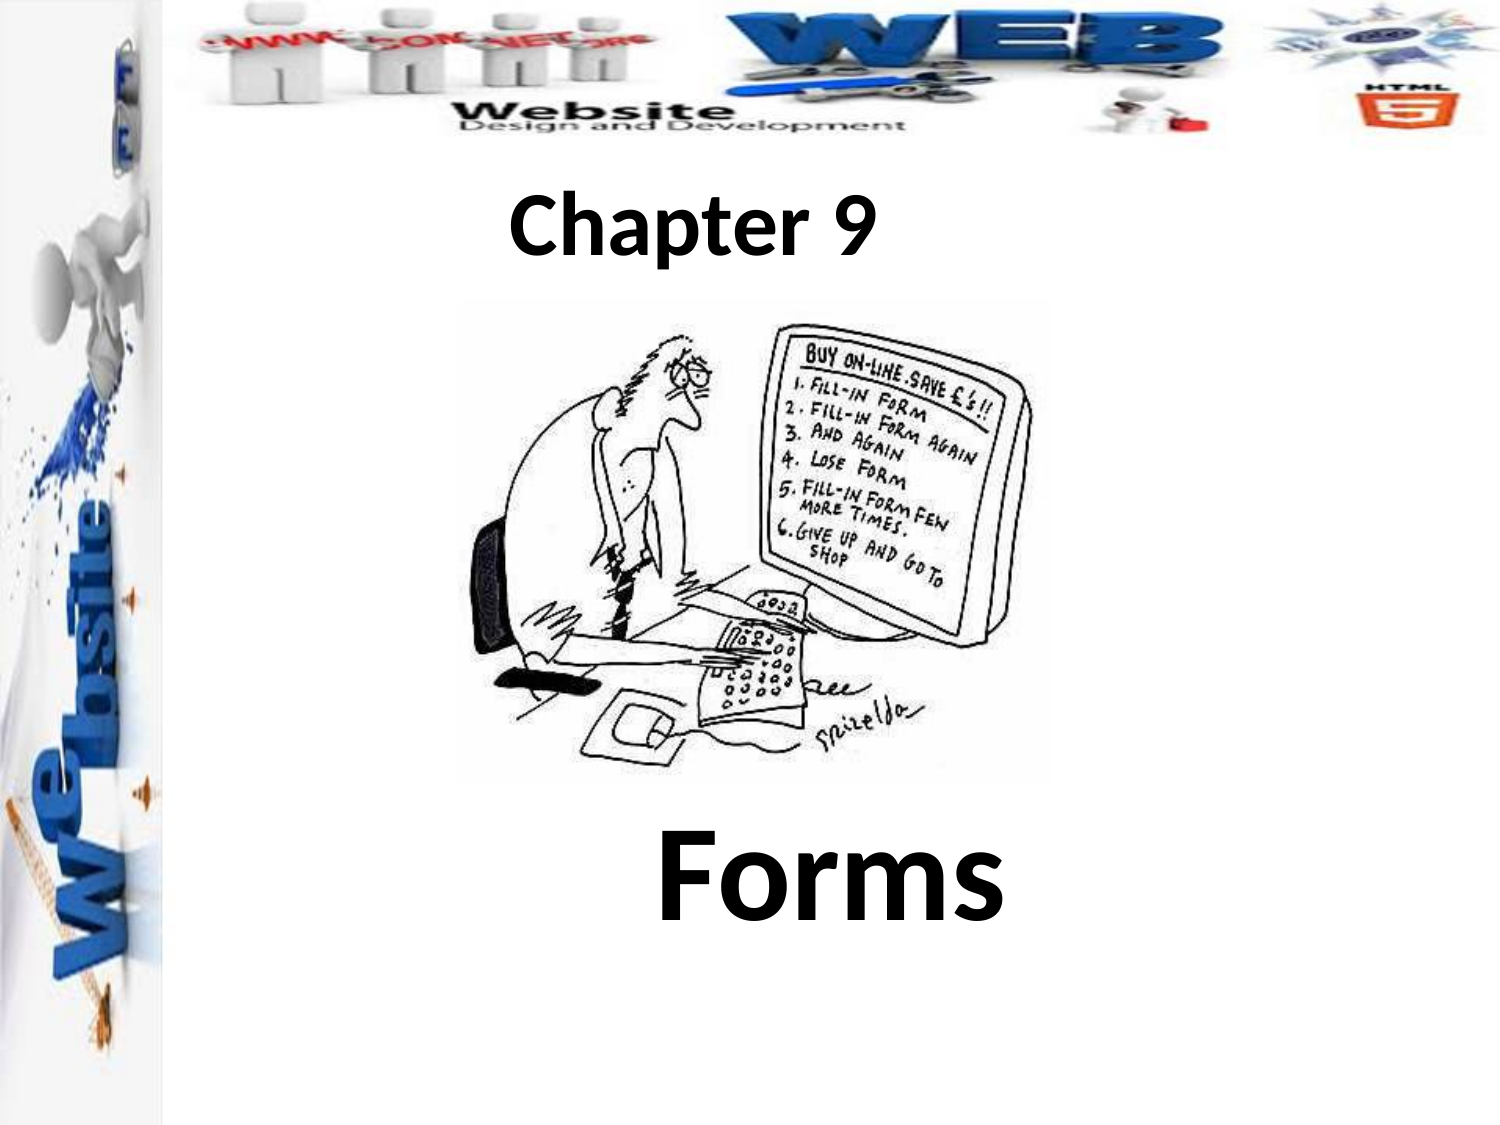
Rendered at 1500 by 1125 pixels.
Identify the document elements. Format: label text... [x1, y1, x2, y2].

title Chapter 9 [162, 137, 1475, 300]
picture [0, 0, 1500, 1125]
subtitle Forms [162, 774, 1500, 1063]
